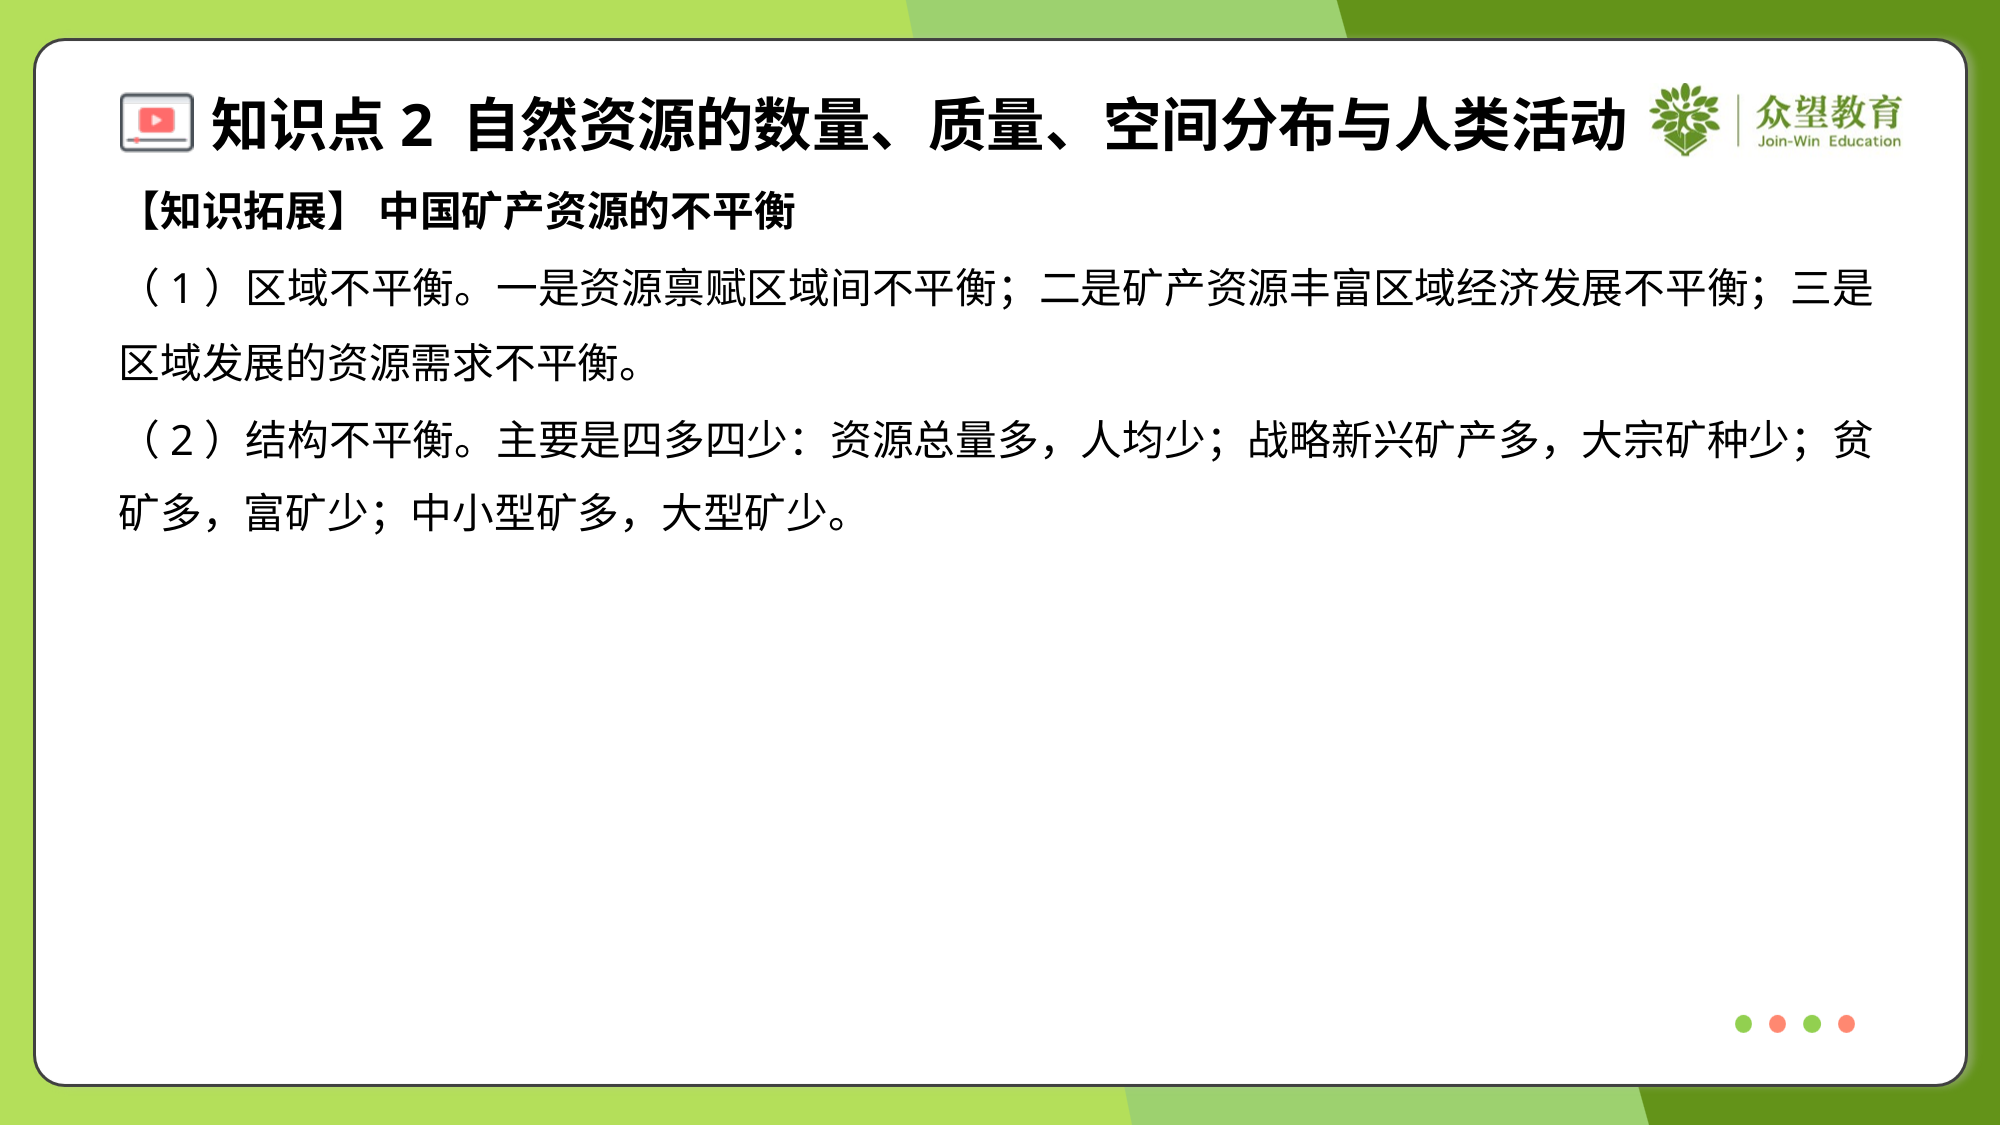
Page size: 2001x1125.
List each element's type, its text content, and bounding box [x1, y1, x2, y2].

text_box 【知识拓展】 中国矿产资源的不平衡 （1）区域不平衡。一是资源禀赋区域间不平衡；二是矿产资源丰富区域经济发展不平衡；三是 区域发展的资源需求不平衡。 （2）结构不平衡。主要是四多四少：资源总量多，人均少；战略新兴矿产多，大宗矿种少；贫 矿多，富矿少；中小型矿多，大型矿少。 [118, 159, 1883, 530]
picture [0, 0, 2000, 1125]
